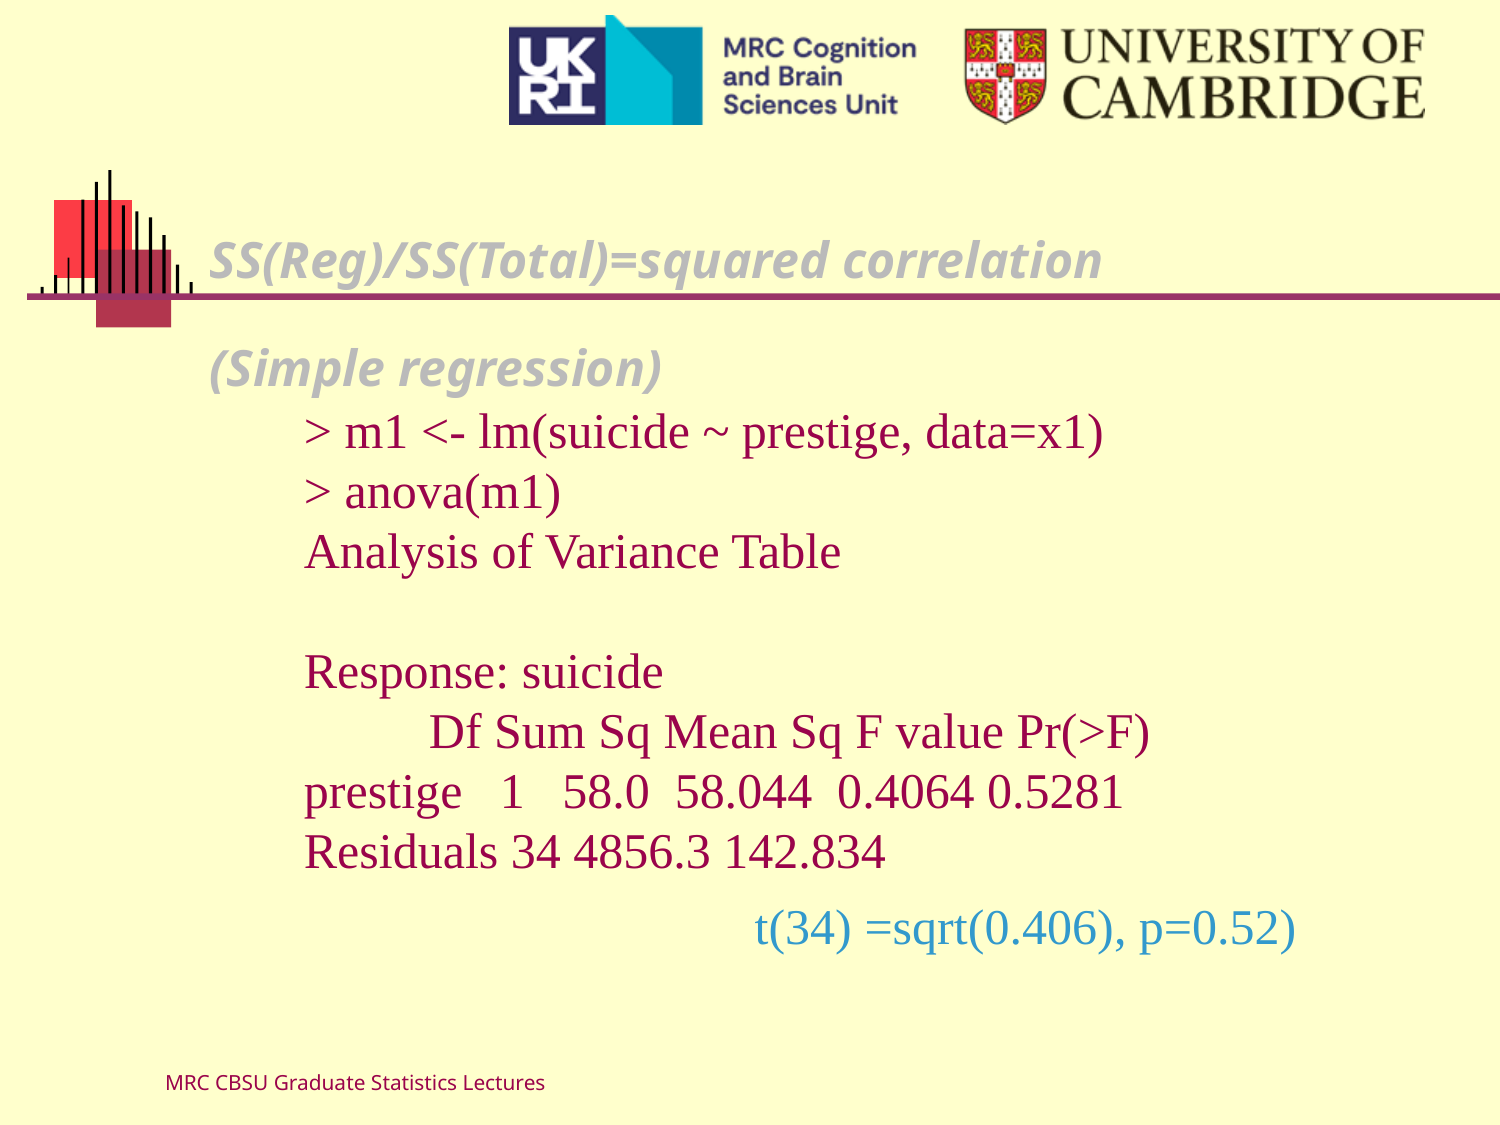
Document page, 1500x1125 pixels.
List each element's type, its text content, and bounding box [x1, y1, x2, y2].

text_box > m1 <- lm(suicide ~ prestige, data=x1) > anova(m1) Analysis of Variance Table Response: suicide Df Sum Sq Mean Sq F value Pr(>F) prestige 1 58.0 58.044 0.4064 0.5281 Residuals 34 4856.3 142.834 [289, 391, 1340, 886]
footer MRC CBSU Graduate Statistics Lectures [149, 1062, 988, 1101]
title SS(Reg)/SS(Total)=squared correlation (Simple regression) [194, 196, 1500, 347]
picture [509, 15, 1425, 125]
text_box t(34) =sqrt(0.406), p=0.52) [739, 887, 1312, 963]
